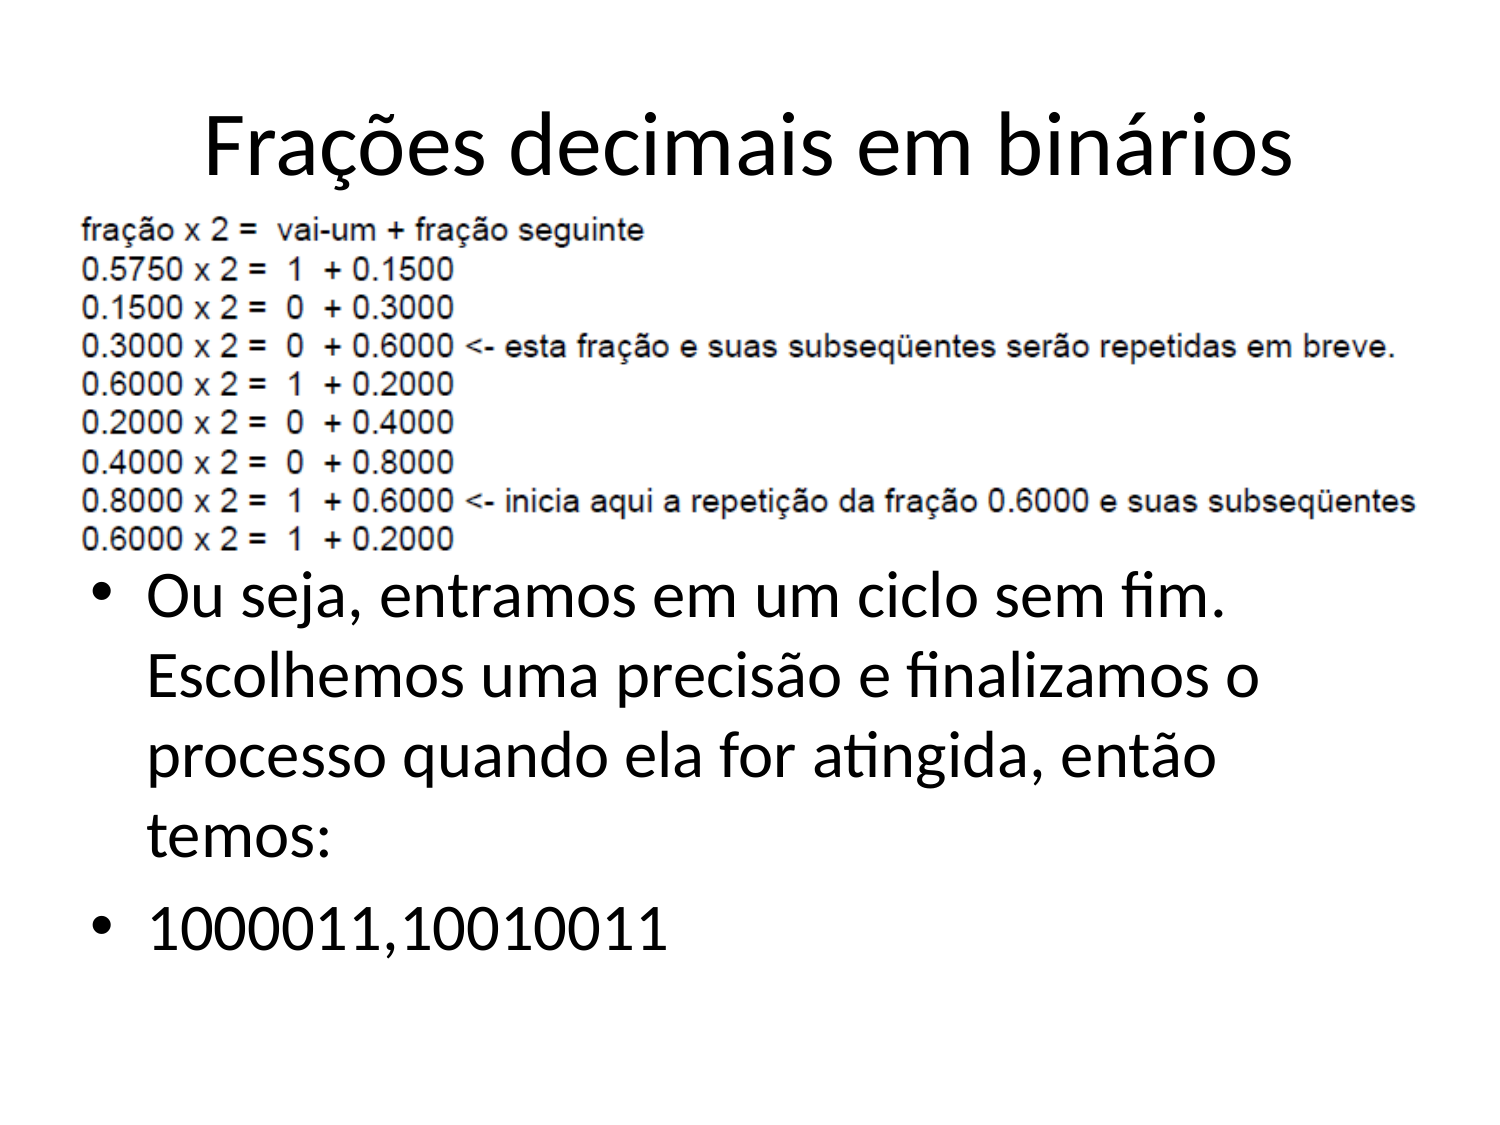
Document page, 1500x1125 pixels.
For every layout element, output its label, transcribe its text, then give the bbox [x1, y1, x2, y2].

title Frações decimais em binários [75, 45, 1425, 211]
list Ou seja, entramos em um ciclo sem fim. Escolhemos uma precisão e finalizamos o processo quando ela for atingida, então temos: 1000011,10010011 [75, 566, 1425, 1005]
picture [76, 207, 1422, 563]
